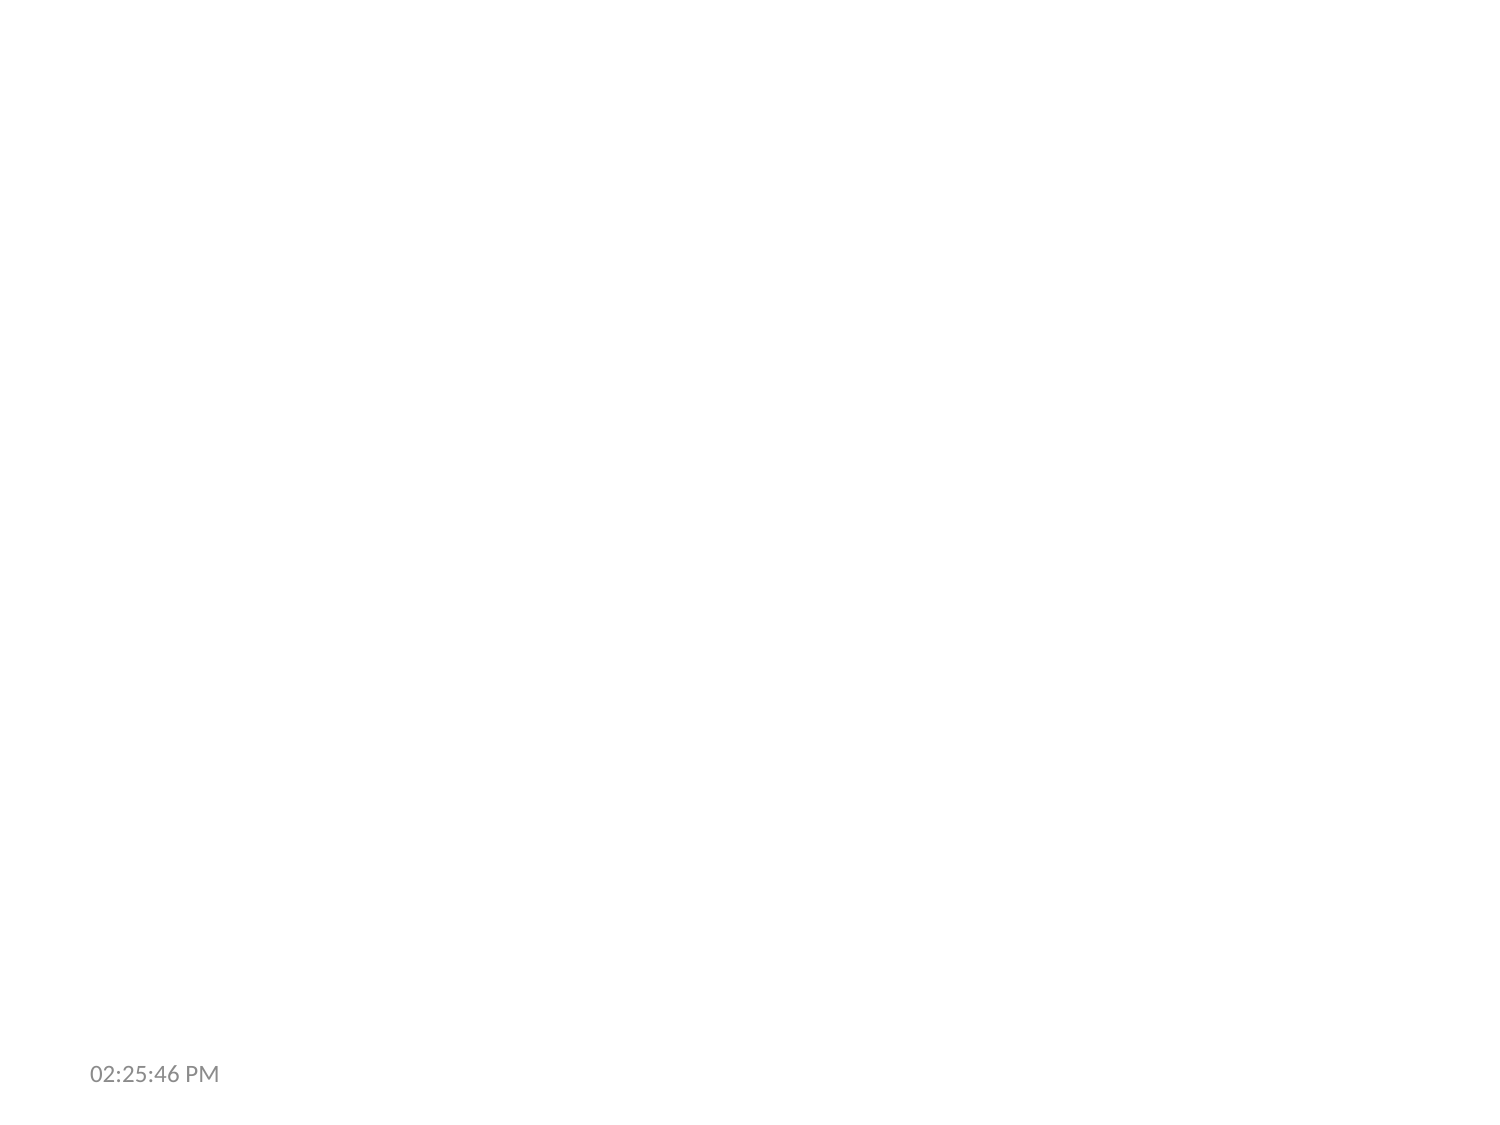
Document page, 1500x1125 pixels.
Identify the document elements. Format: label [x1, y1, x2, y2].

slide_number [75, 1042, 425, 1103]
